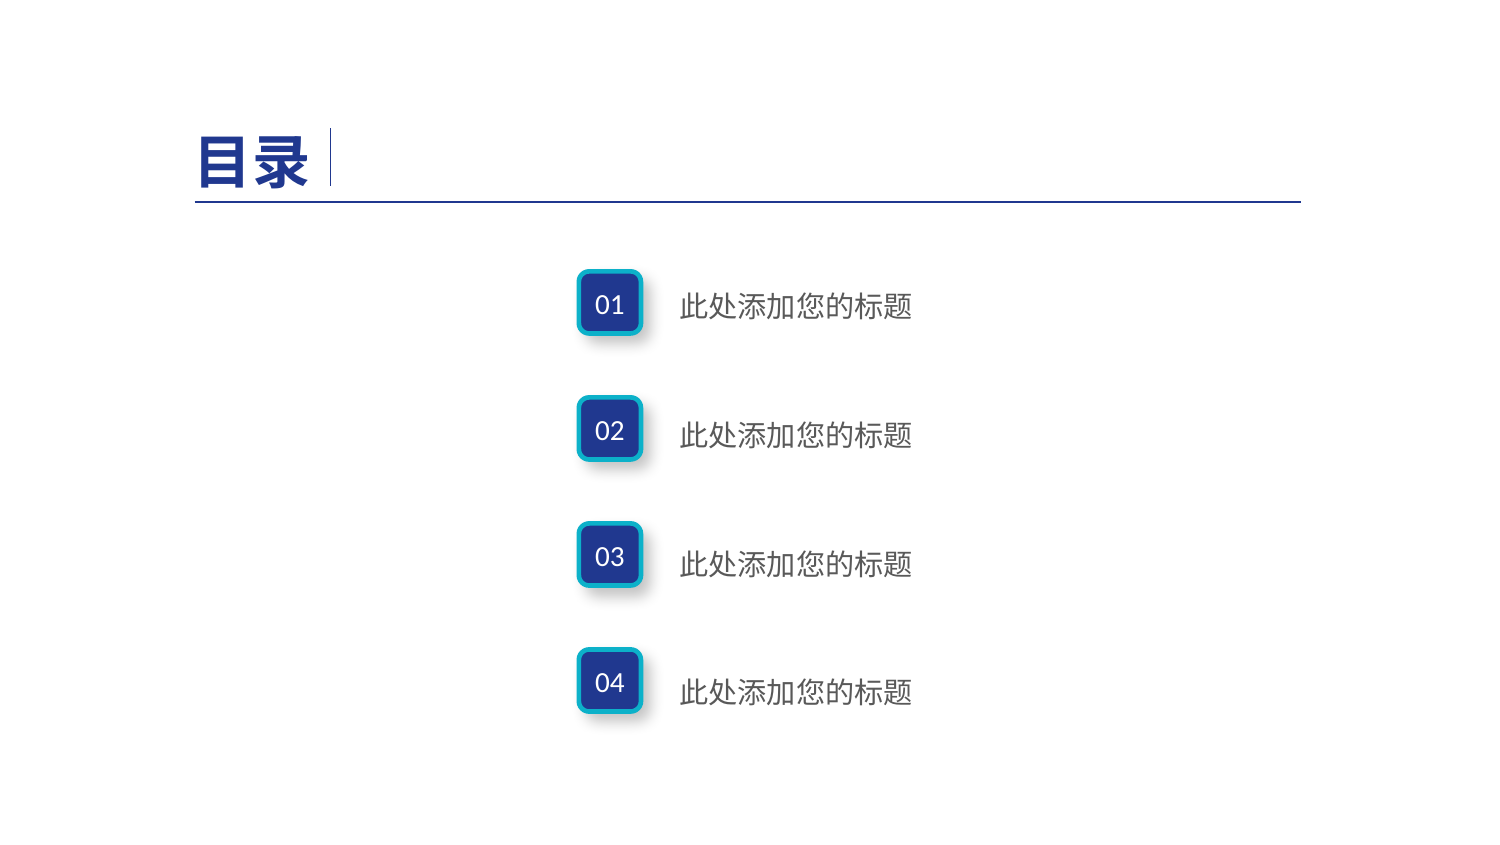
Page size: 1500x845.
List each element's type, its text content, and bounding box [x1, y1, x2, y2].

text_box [663, 667, 1245, 748]
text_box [663, 538, 1245, 619]
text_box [663, 409, 1245, 490]
text_box 04 [576, 647, 644, 714]
text_box 01 [576, 269, 644, 336]
text_box 02 [576, 395, 644, 462]
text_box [662, 281, 1245, 364]
text_box 03 [576, 521, 644, 588]
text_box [177, 117, 403, 204]
